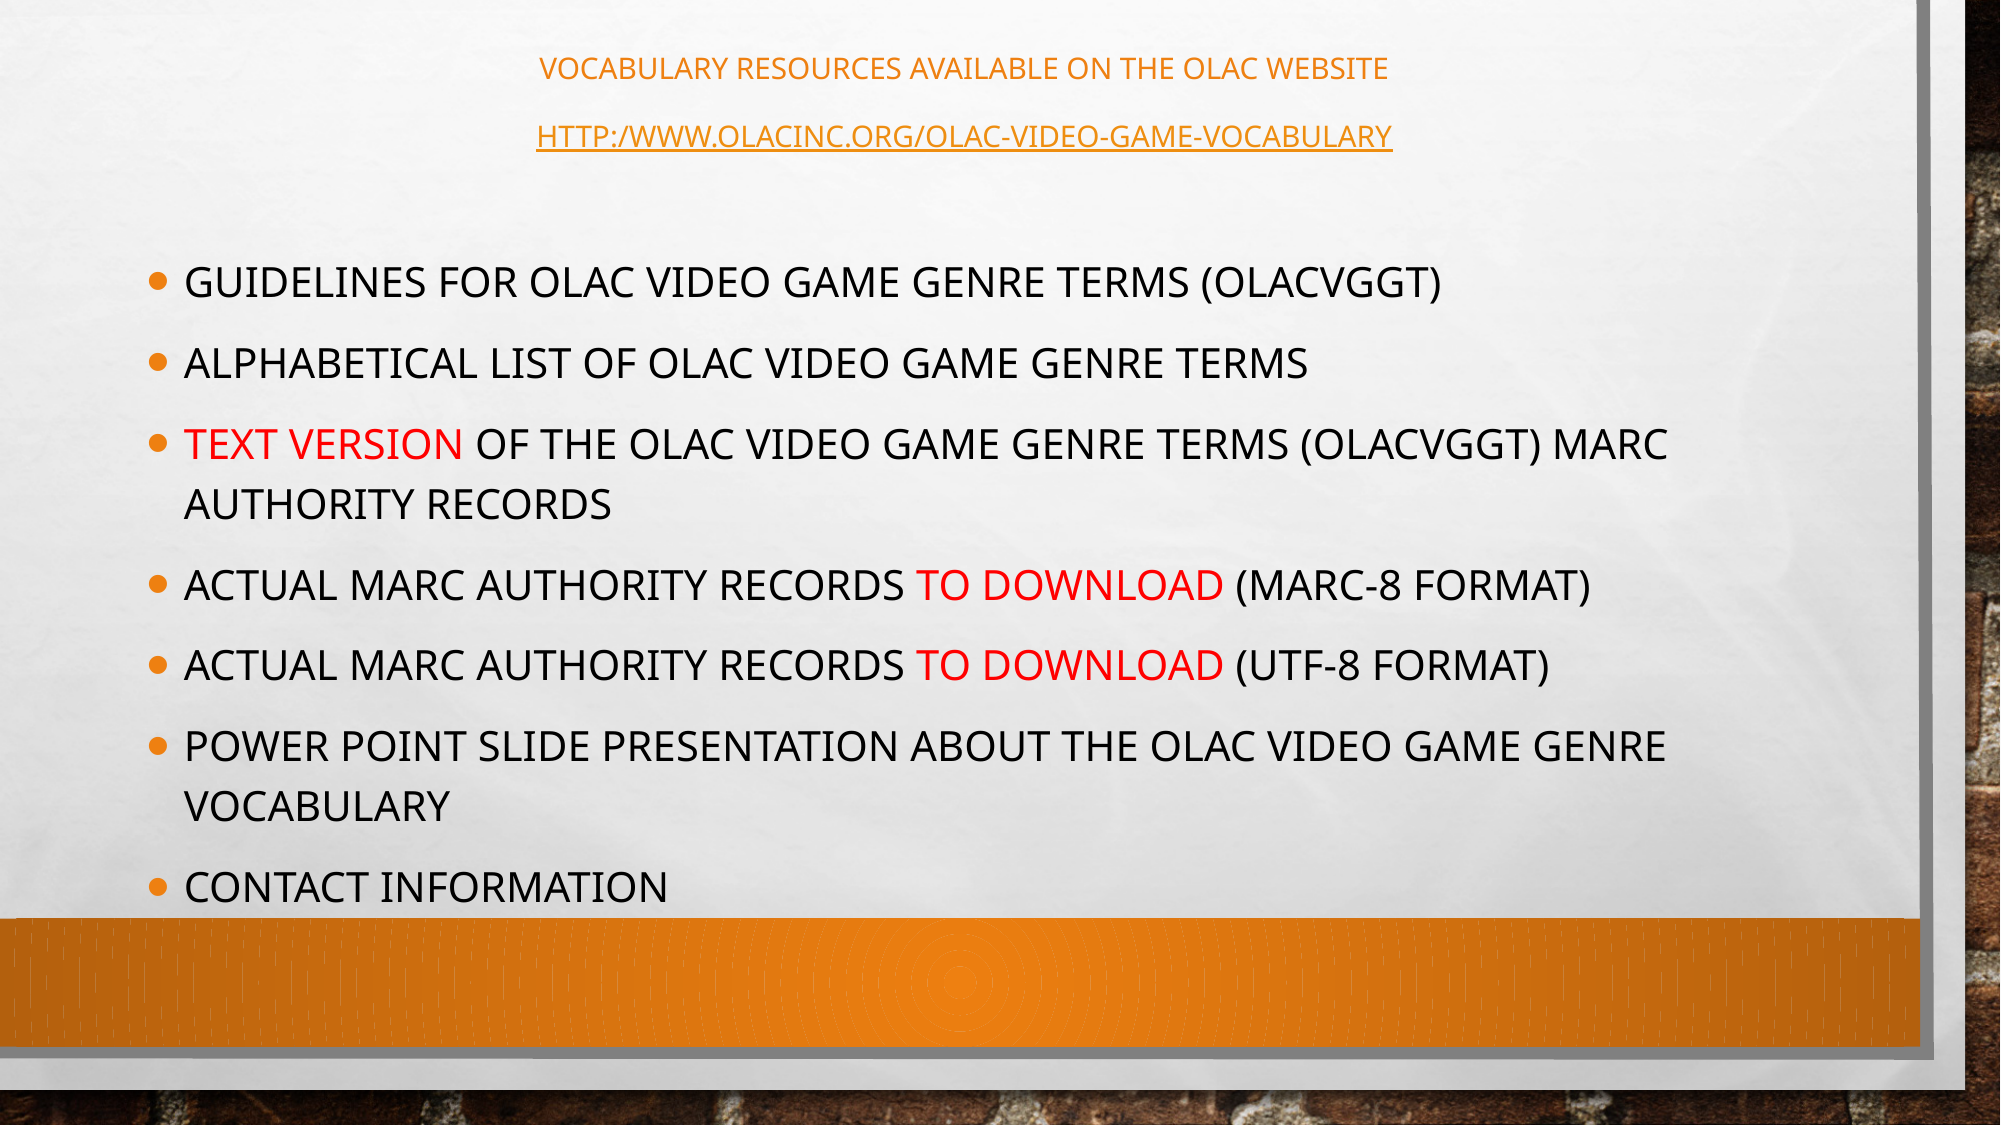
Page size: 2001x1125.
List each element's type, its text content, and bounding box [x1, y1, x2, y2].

picture [0, 0, 2000, 1125]
title VOCABULARY resources available on the OLAC website http:/www.olacinc.org/olac-video-game-vocabulary [112, 8, 1818, 194]
list Guidelines For OLAC Video Game Genre Terms (Olacvggt) ALPHABETICAL LIST OF OLAC VIDEO GAME GENRE TERMS TEXT VERSION OF THE OLAC Video Game Genre Terms (Olacvggt) MARC Authority Records ACTUAL MARC Authority Records to download (MARC-8 format) ACTUAL MARC Authority Records to download (UTF-8 format) Power Point slide presentation about the OLAC Video Game Genre Vocabulary Contact information [131, 281, 1835, 898]
